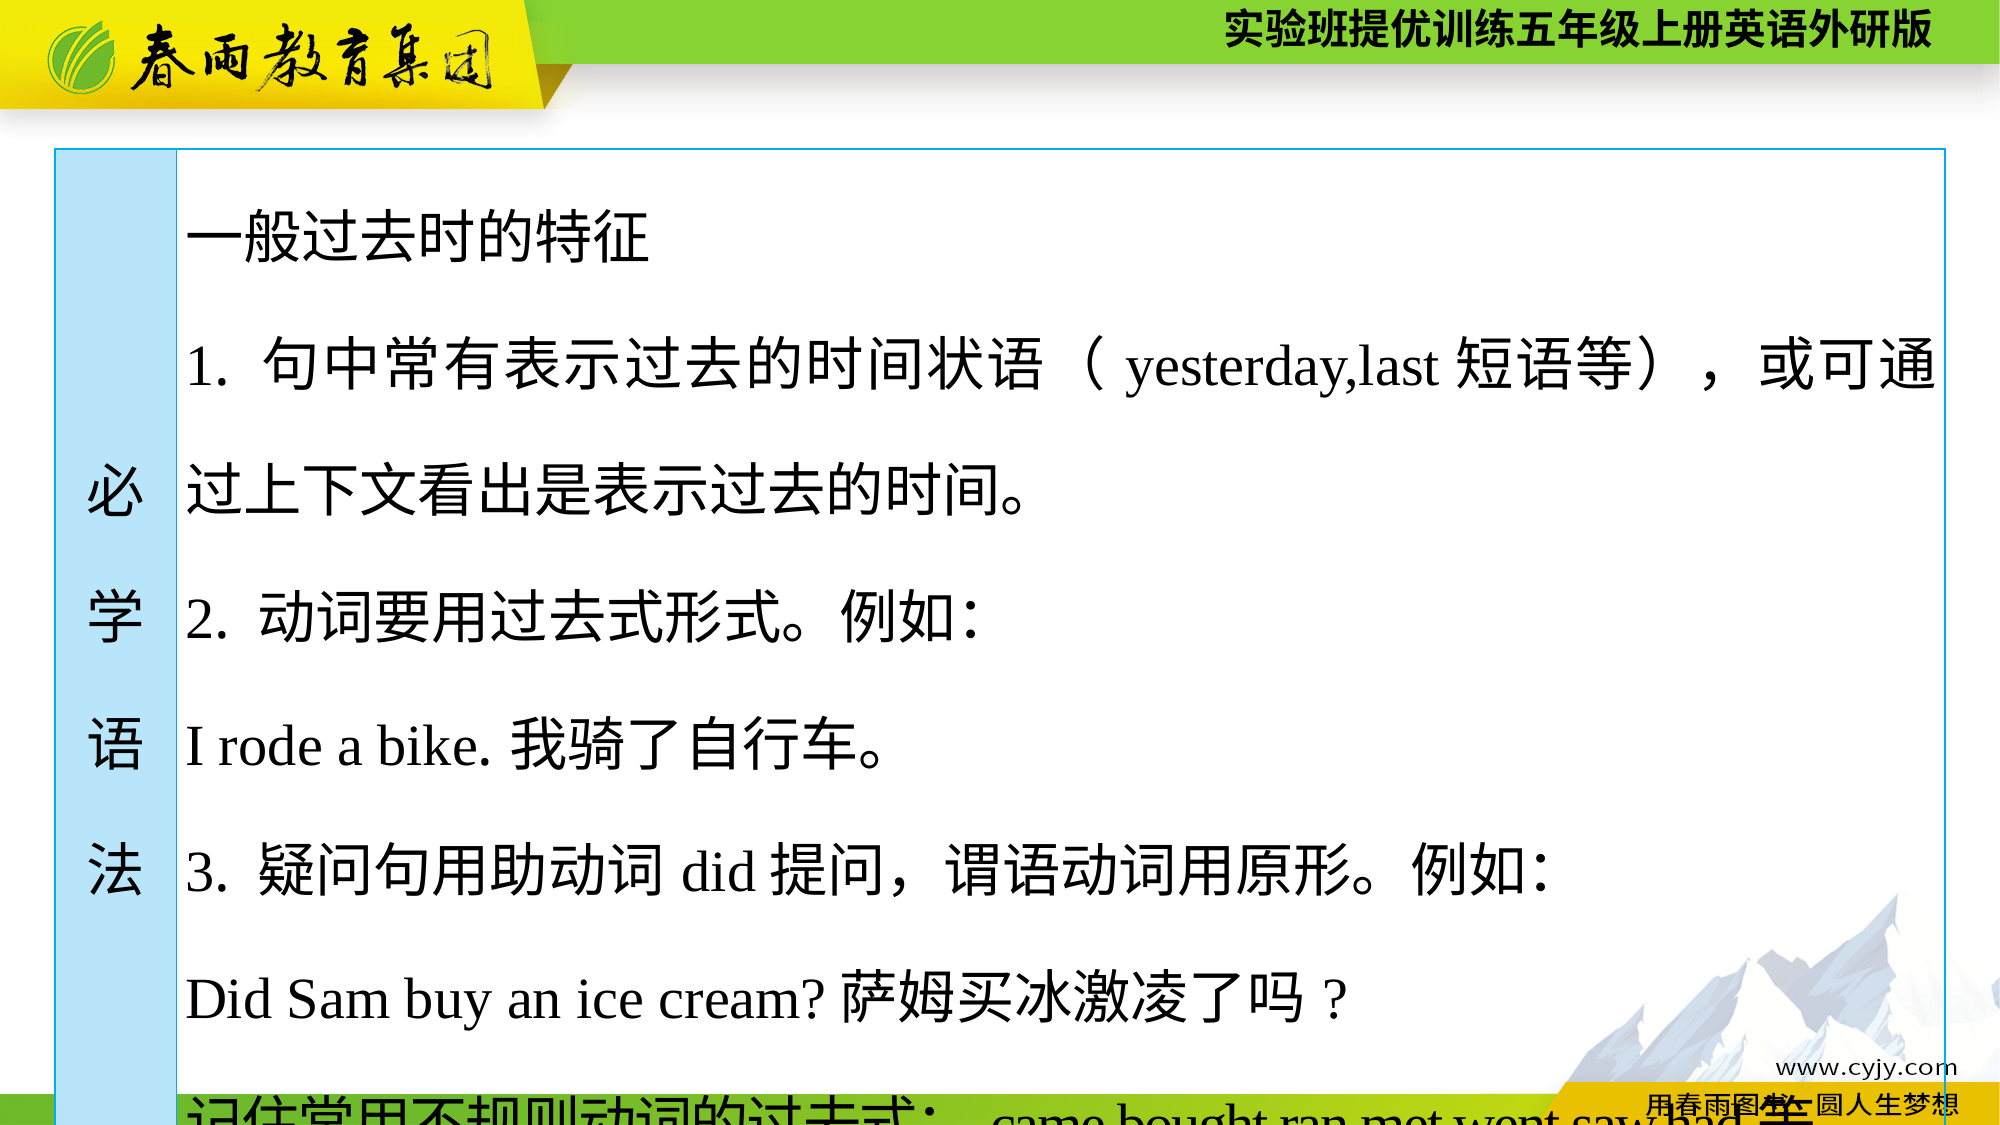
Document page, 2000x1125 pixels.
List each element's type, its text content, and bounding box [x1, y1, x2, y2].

table_header 一般过去时的特征 1. 句中常有表示过去的时间状语（yesterday,last短语等），或可通过上下文看出是表示过去的时间。 2. 动词要用过去式形式。例如： I rode a bike.我骑了自行车。 3. 疑问句用助动词did提问，谓语动词用原形。例如： Did Sam buy an ice cream?萨姆买冰激凌了吗? 记住常用不规则动词的过去式：came,bought,ran,met,went,saw,had等。 [177, 150, 1944, 1125]
picture [0, 0, 2000, 1125]
table_header 必 学 语 法 [56, 150, 176, 1125]
